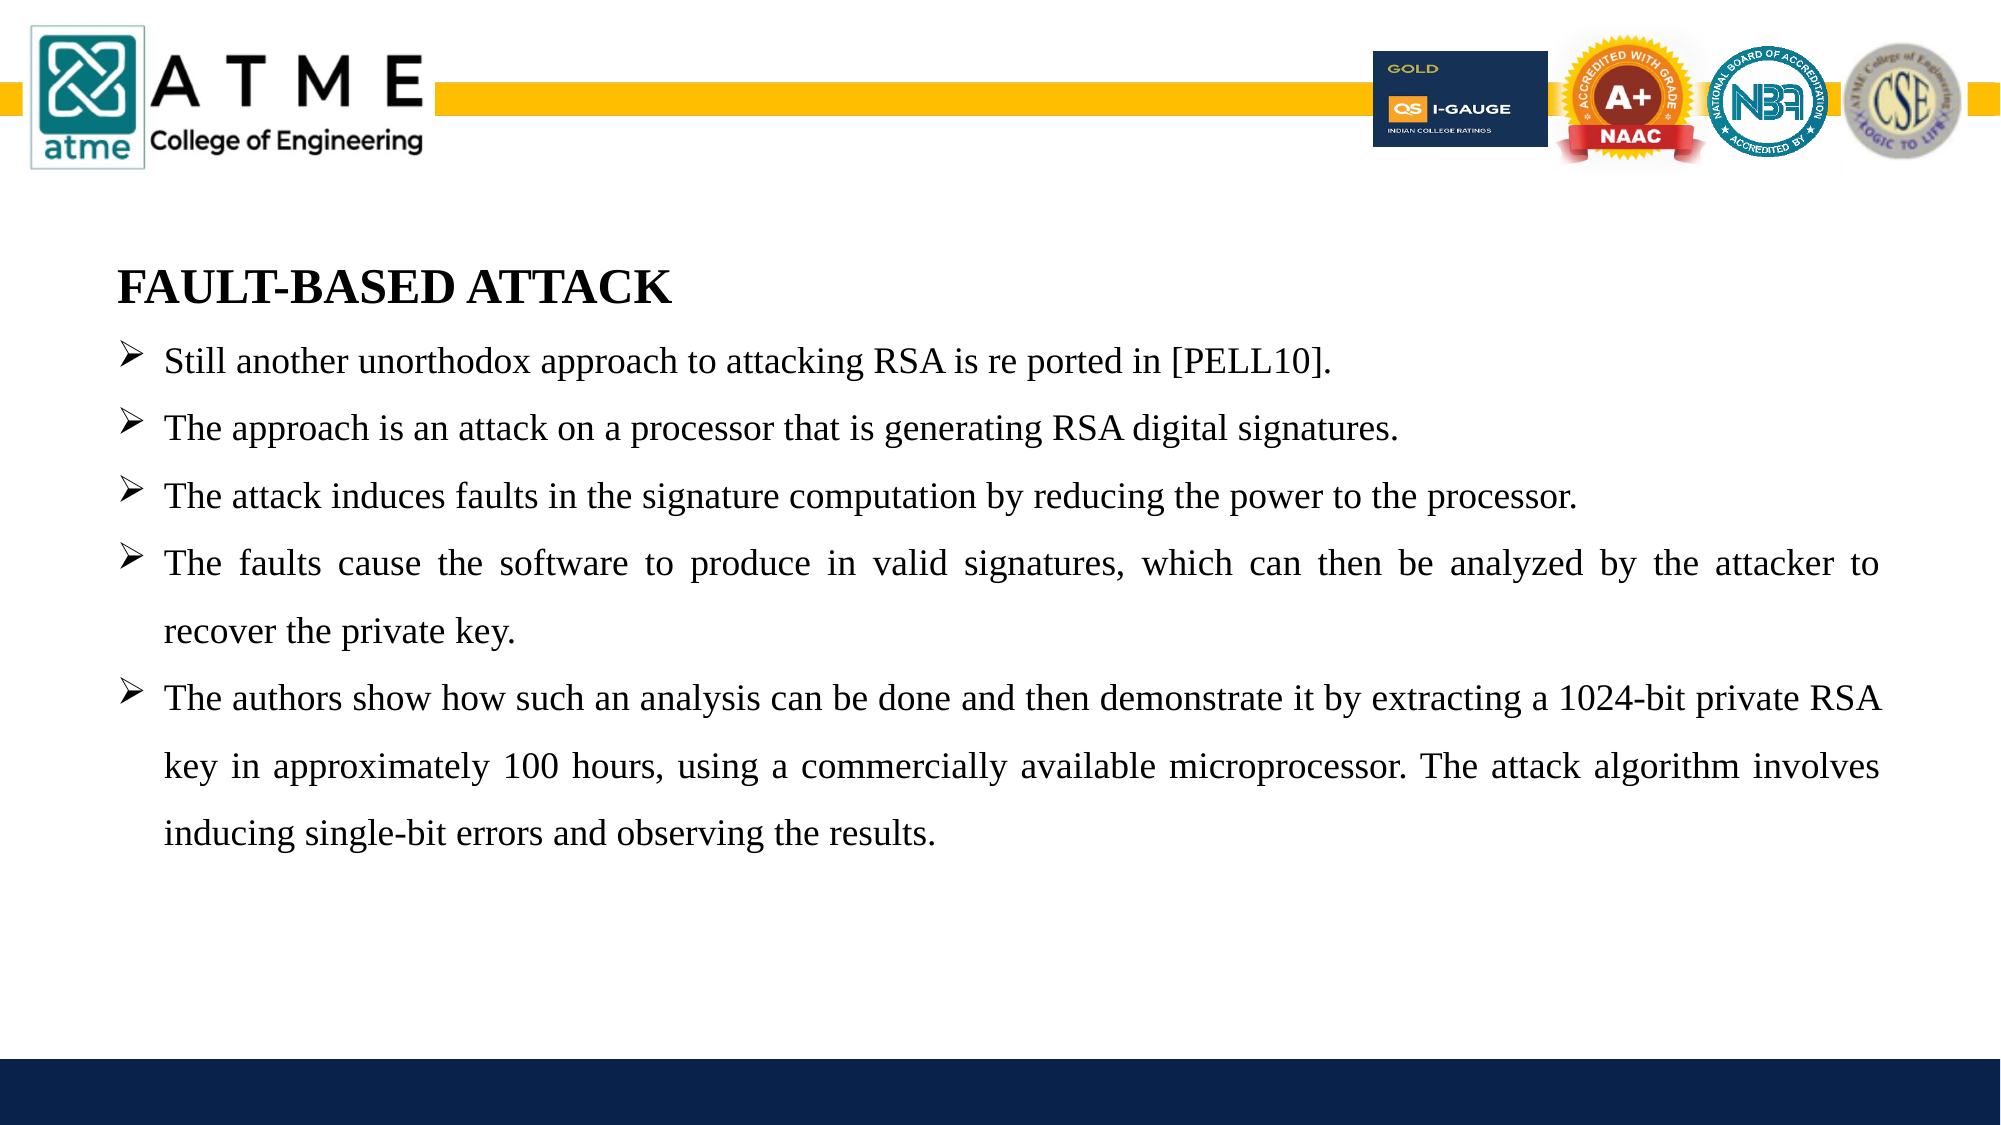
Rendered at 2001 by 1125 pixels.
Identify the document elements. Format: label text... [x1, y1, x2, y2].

picture [1840, 26, 1968, 176]
picture [1373, 20, 1828, 180]
picture [0, 1059, 2001, 1125]
picture [22, 15, 435, 178]
text_box FAULT-BASED ATTACK Still another unorthodox approach to attacking RSA is re ported in [PELL10]. The approach is an attack on a processor that is generating RSA digital signatures. The attack induces faults in the signature computation by reducing the power to the processor. The faults cause the software to produce in valid signatures, which can then be analyzed by the attacker to recover the private key. The authors show how such an analysis can be done and then demonstrate it by extracting a 1024-bit private RSA key in approximately 100 hours, using a commercially available microprocessor. The attack algorithm involves inducing single-bit errors and observing the results. [102, 215, 1898, 861]
